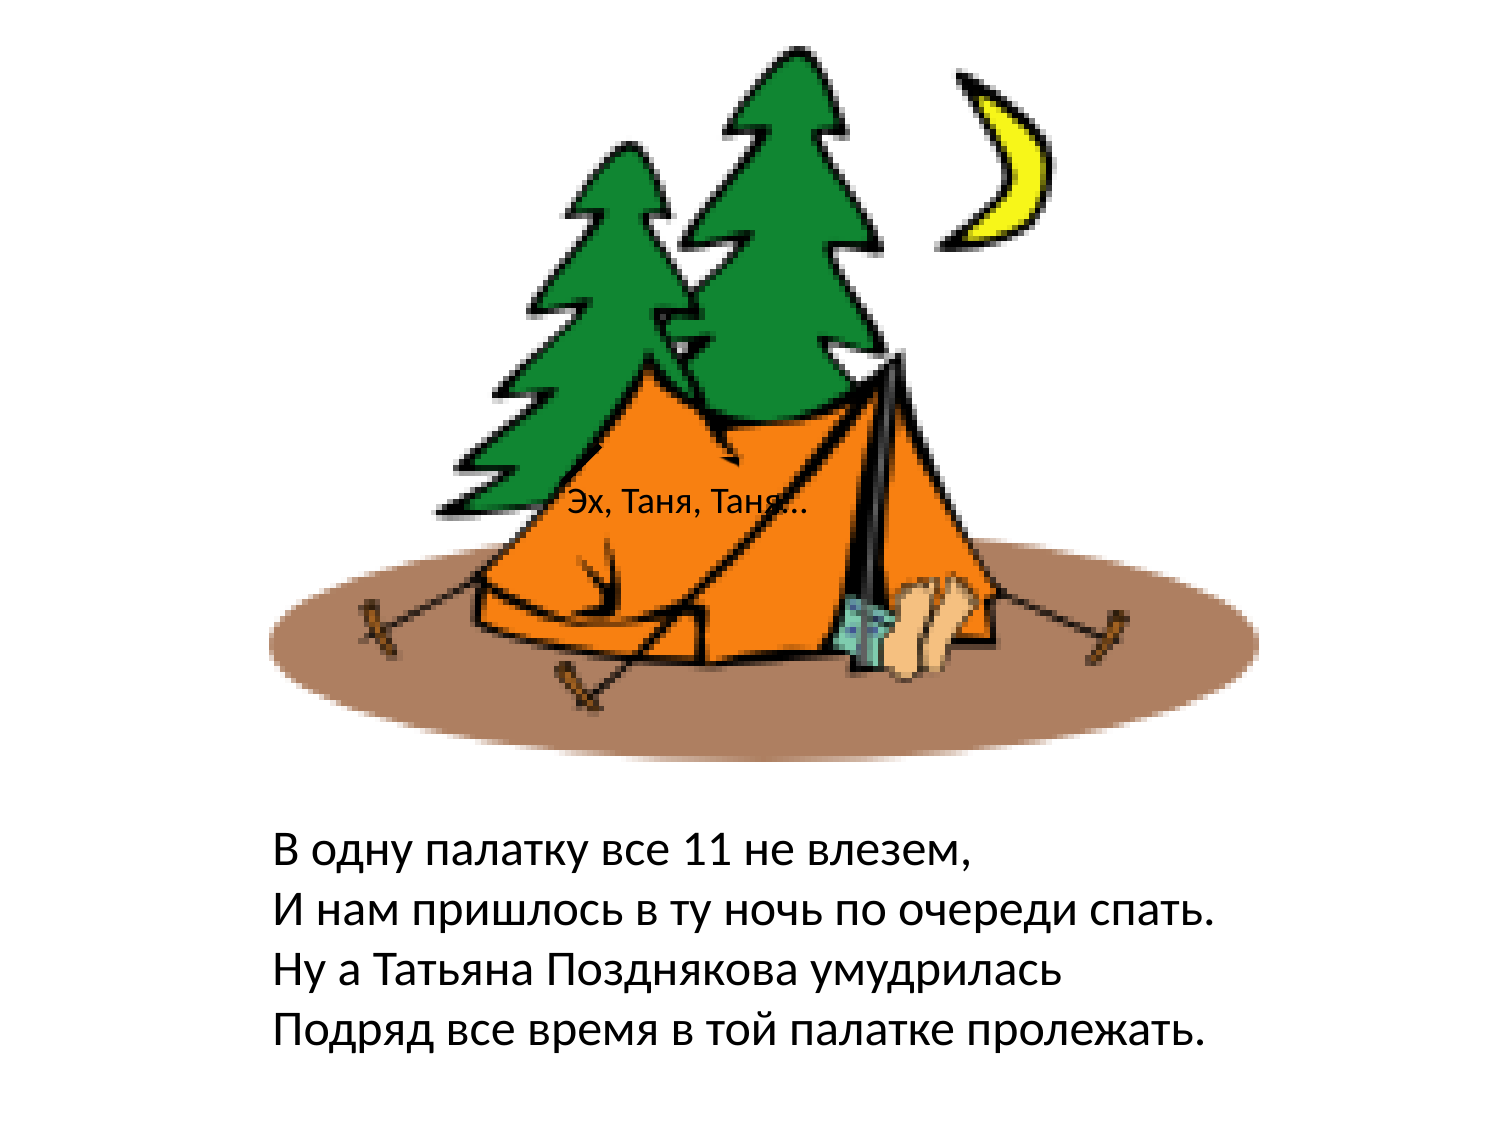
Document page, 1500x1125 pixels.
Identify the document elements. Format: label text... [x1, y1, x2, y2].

picture [269, 46, 1259, 762]
text_box В одну палатку все 11 не влезем, И нам пришлось в ту ночь по очереди спать. Ну а Татьяна Позднякова умудрилась Подряд все время в той палатке пролежать. [257, 808, 1313, 1064]
